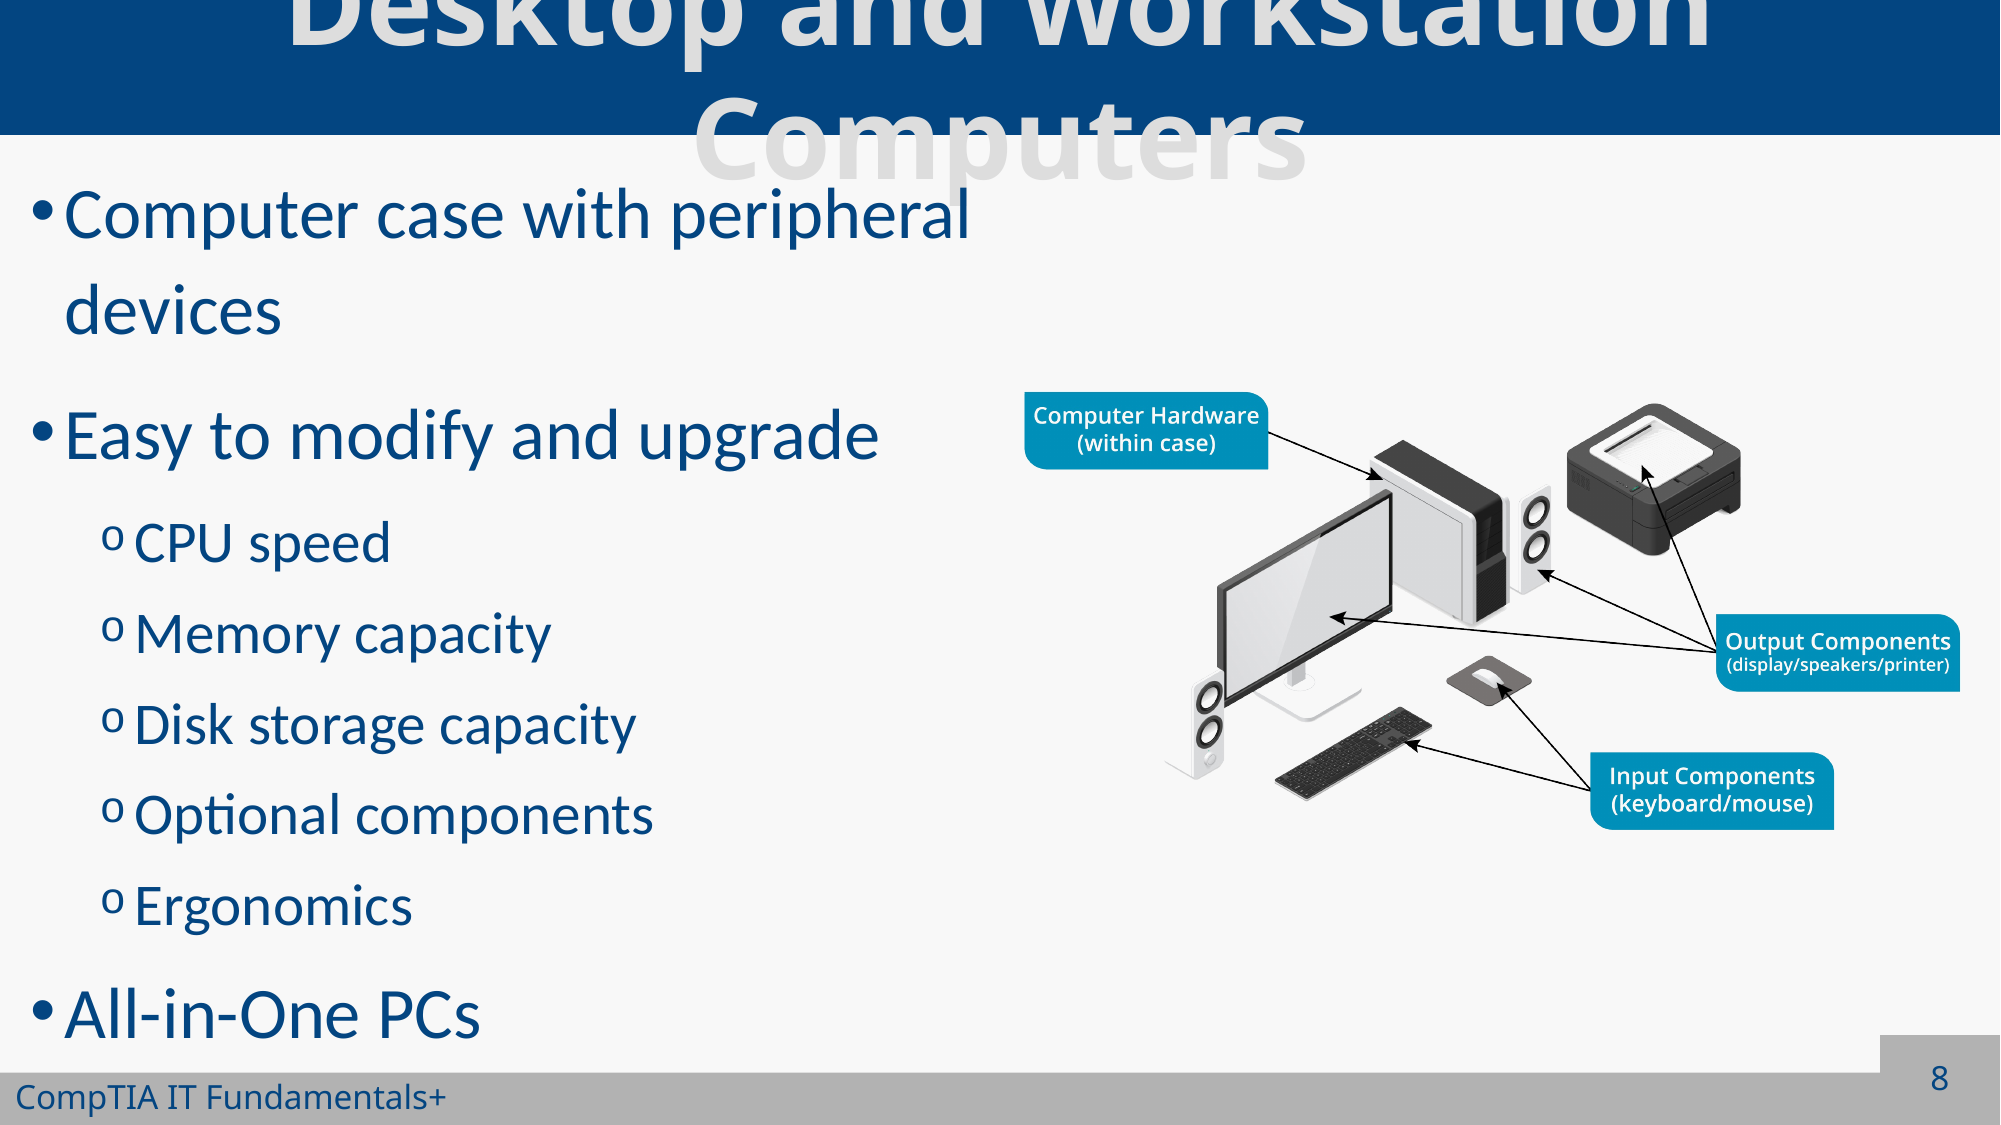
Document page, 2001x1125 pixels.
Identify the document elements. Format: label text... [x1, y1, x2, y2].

footer CompTIA IT Fundamentals+ [0, 1072, 1880, 1125]
slide_number 8 [1880, 1035, 2000, 1125]
title Desktop and Workstation Computers [0, 0, 2000, 135]
list Computer case with peripheral devices Easy to modify and upgrade CPU speed Memory capacity Disk storage capacity Optional components Ergonomics All-in-One PCs [15, 149, 990, 1065]
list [1004, 372, 1980, 843]
